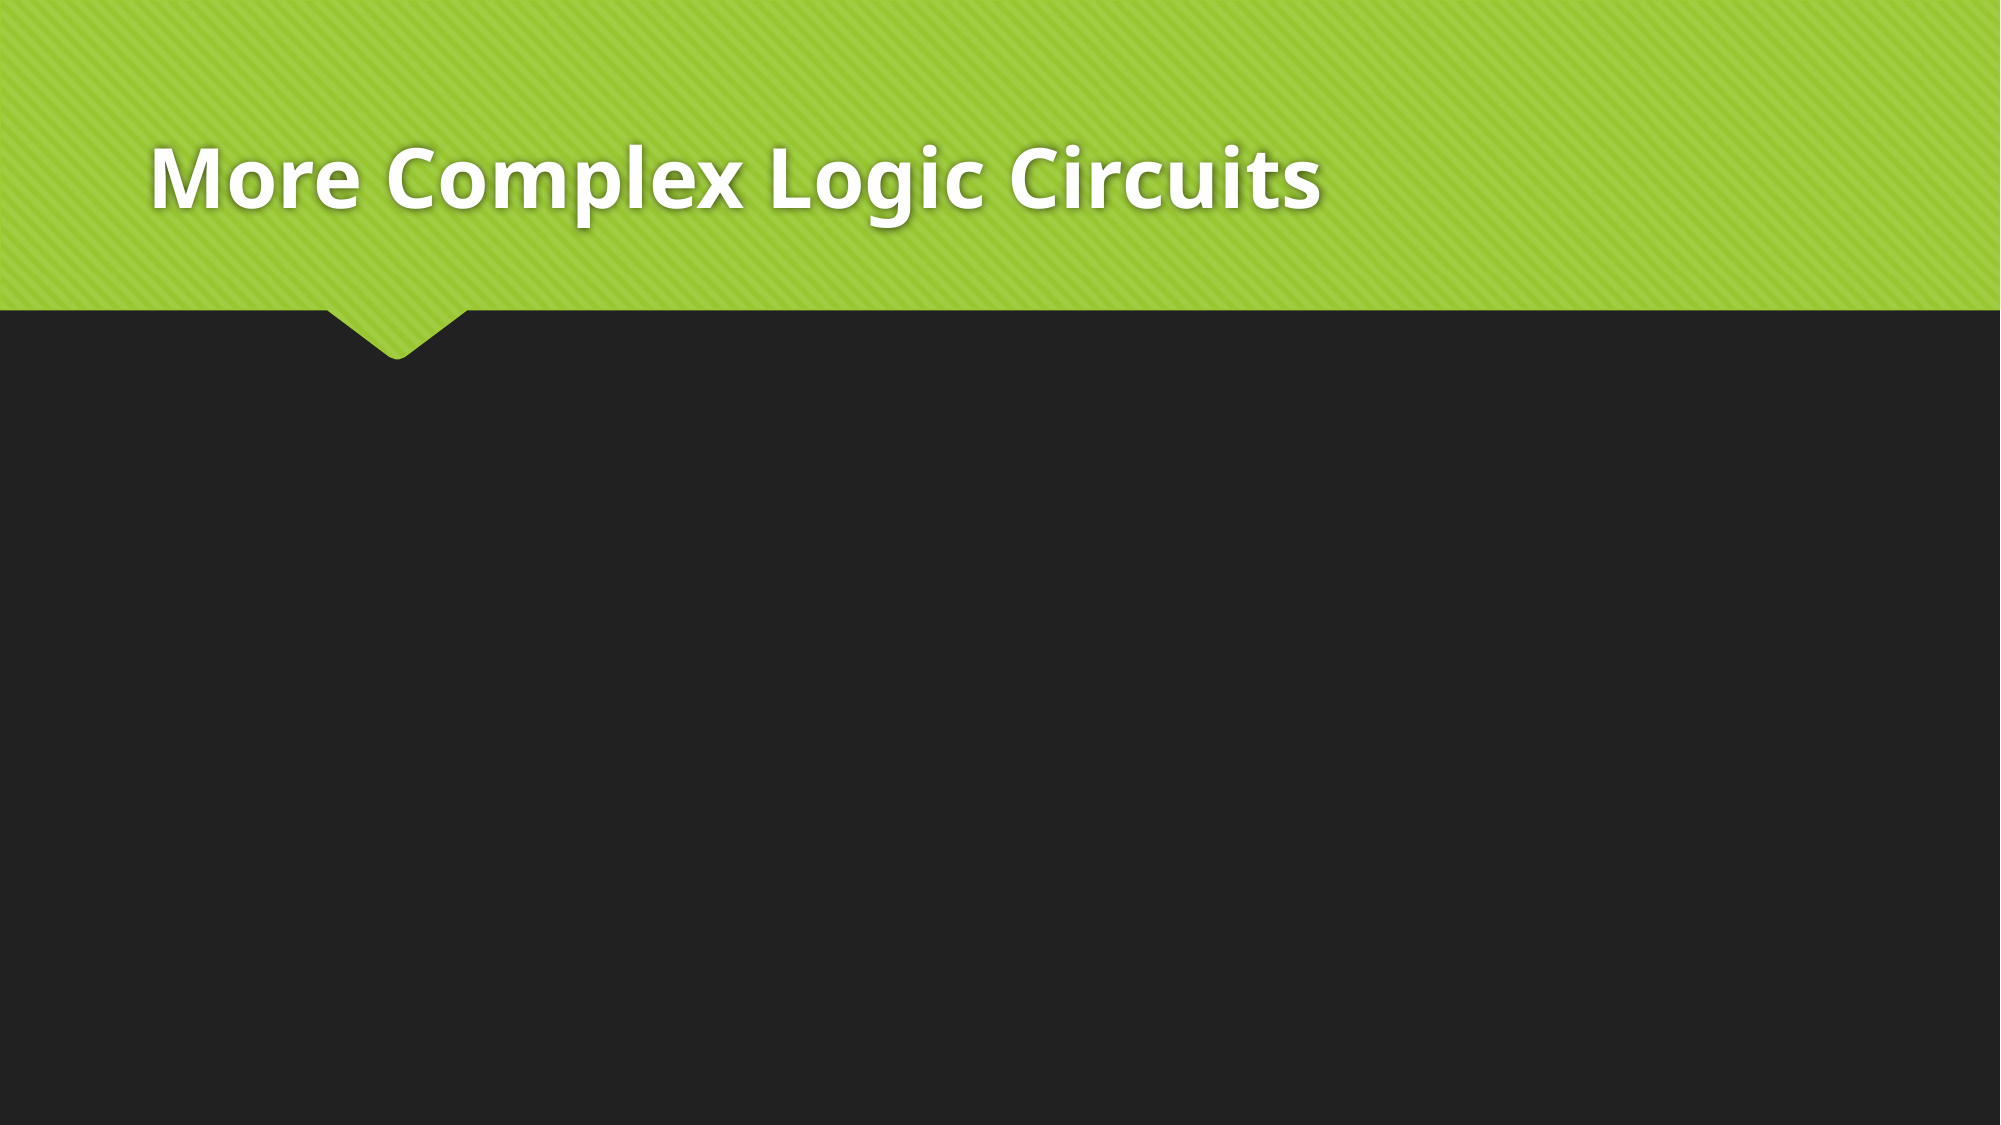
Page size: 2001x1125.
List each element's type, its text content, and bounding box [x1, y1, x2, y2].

title More Complex Logic Circuits [132, 73, 1868, 233]
